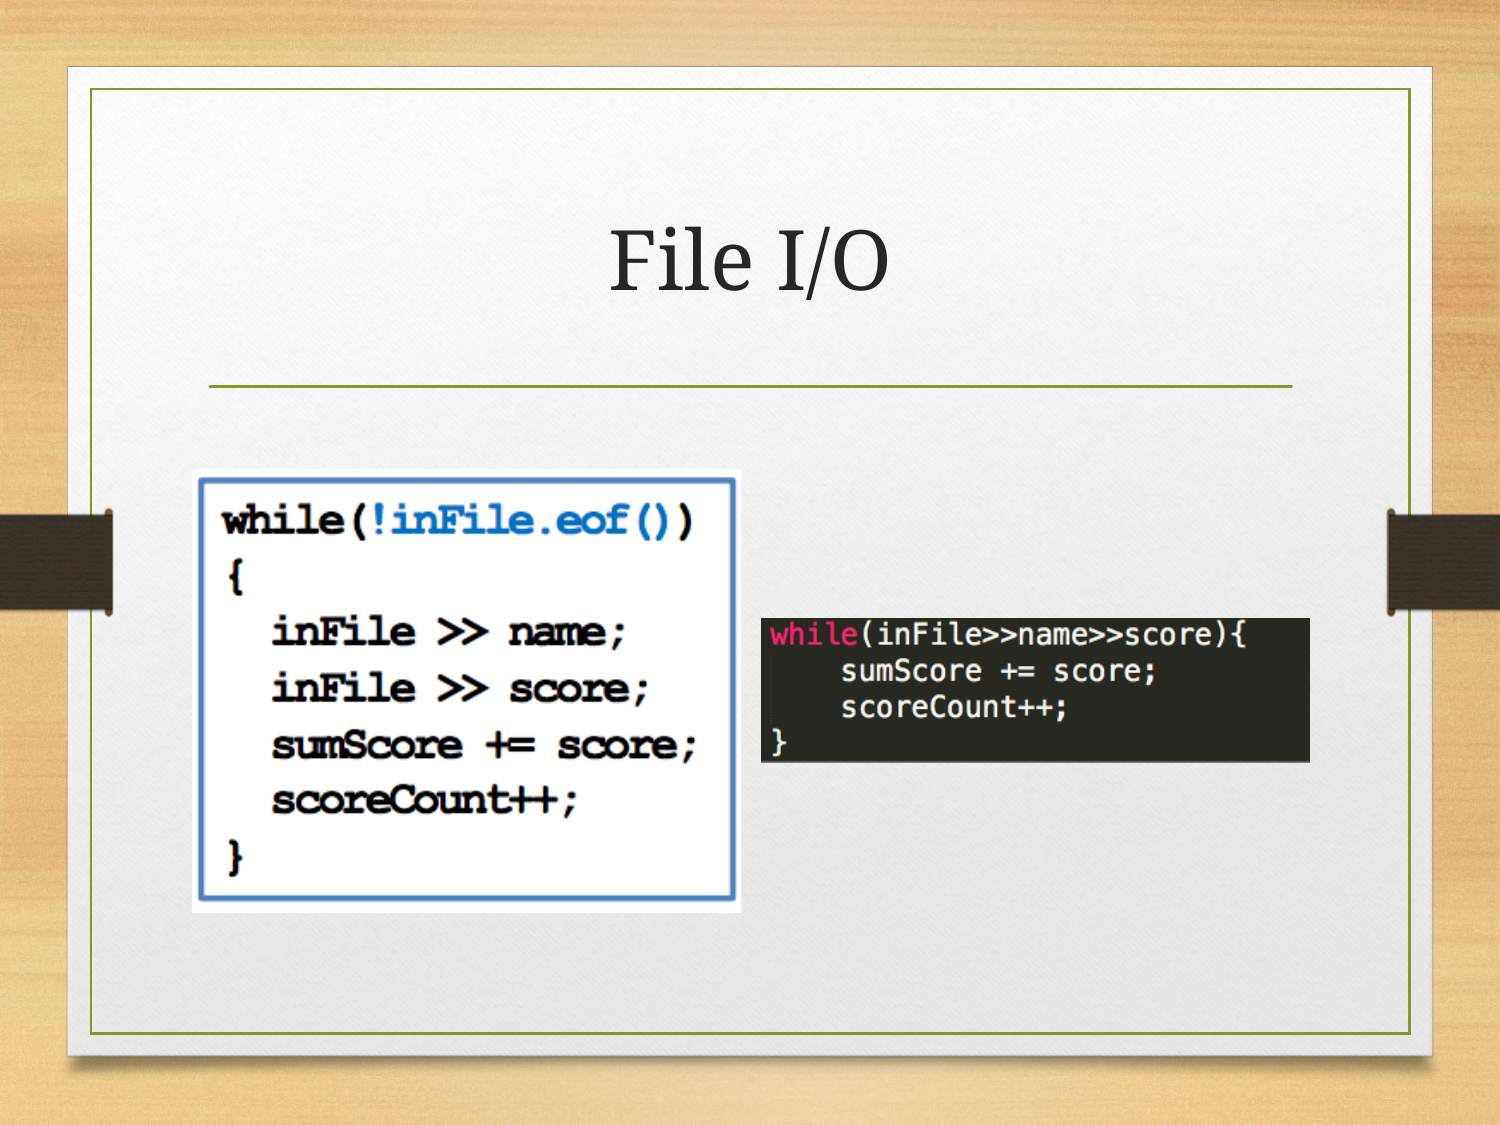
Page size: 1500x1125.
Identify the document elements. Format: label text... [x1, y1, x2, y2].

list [761, 618, 1310, 763]
title File I/O [193, 150, 1309, 365]
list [192, 468, 741, 913]
picture [0, 0, 1500, 1125]
